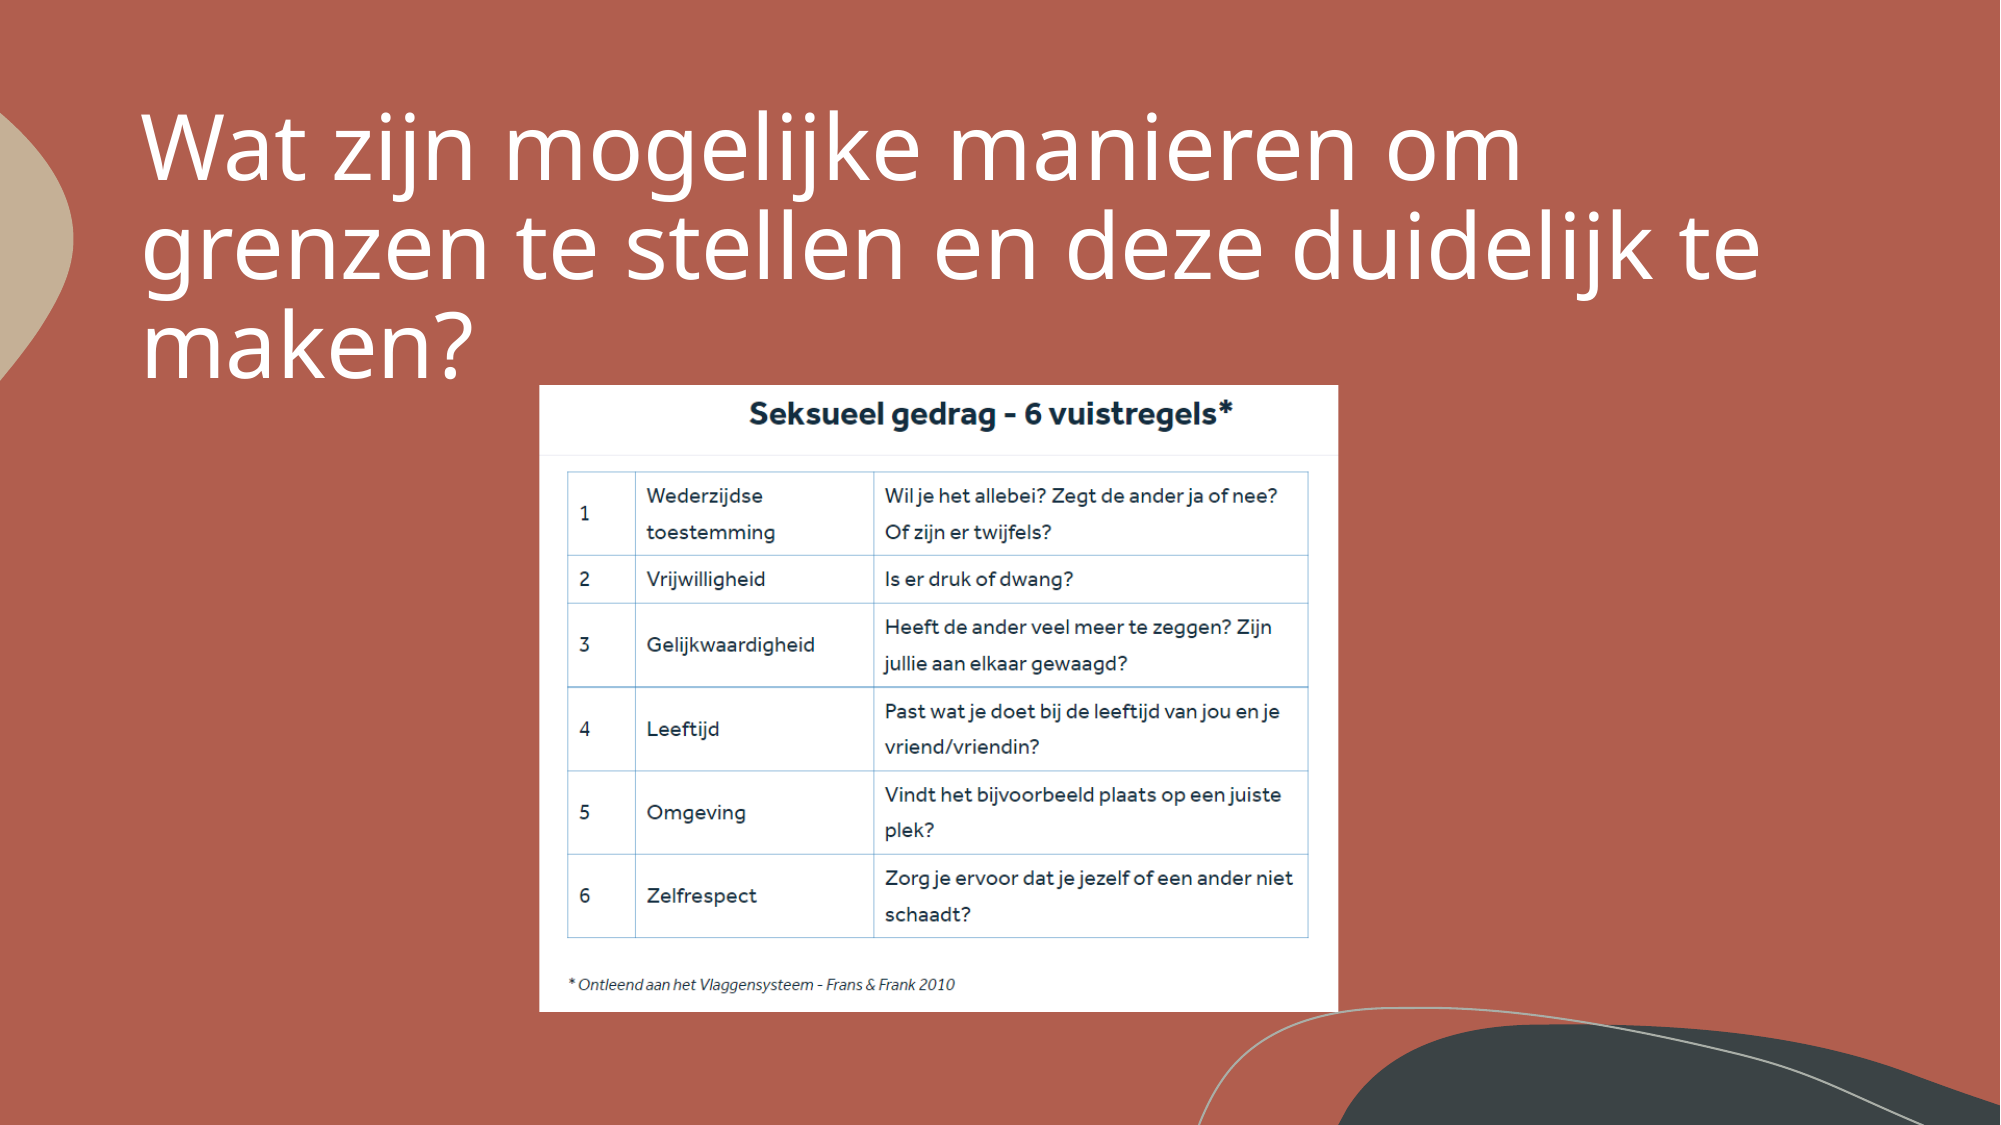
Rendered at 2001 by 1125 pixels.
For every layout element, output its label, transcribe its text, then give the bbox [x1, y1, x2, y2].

picture [539, 385, 1339, 1012]
title Wat zijn mogelijke manieren om grenzen te stellen en deze duidelijk te maken? [125, 125, 1875, 375]
